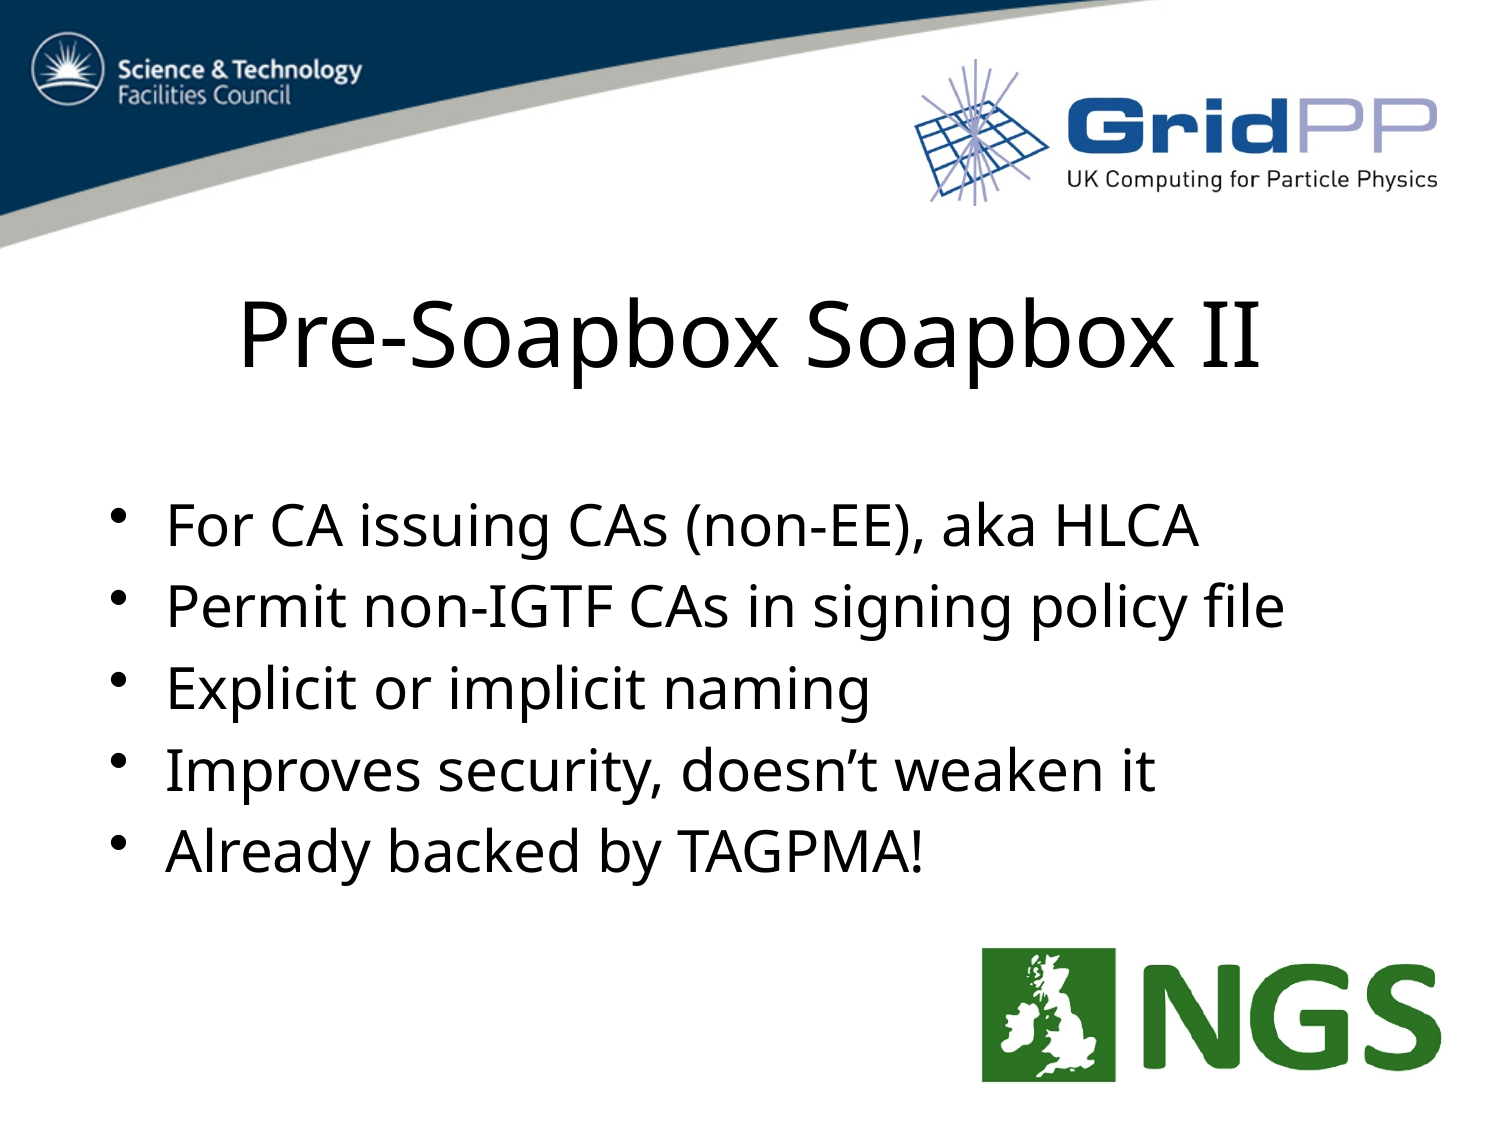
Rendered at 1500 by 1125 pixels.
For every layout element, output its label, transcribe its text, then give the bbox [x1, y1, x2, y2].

title Pre-Soapbox Soapbox II [112, 237, 1388, 426]
picture [0, 0, 1437, 249]
list For CA issuing CAs (non-EE), aka HLCA Permit non-IGTF CAs in signing policy file Explicit or implicit naming Improves security, doesn’t weaken it Already backed by TAGPMA! [93, 480, 1369, 981]
picture [972, 940, 1448, 1090]
